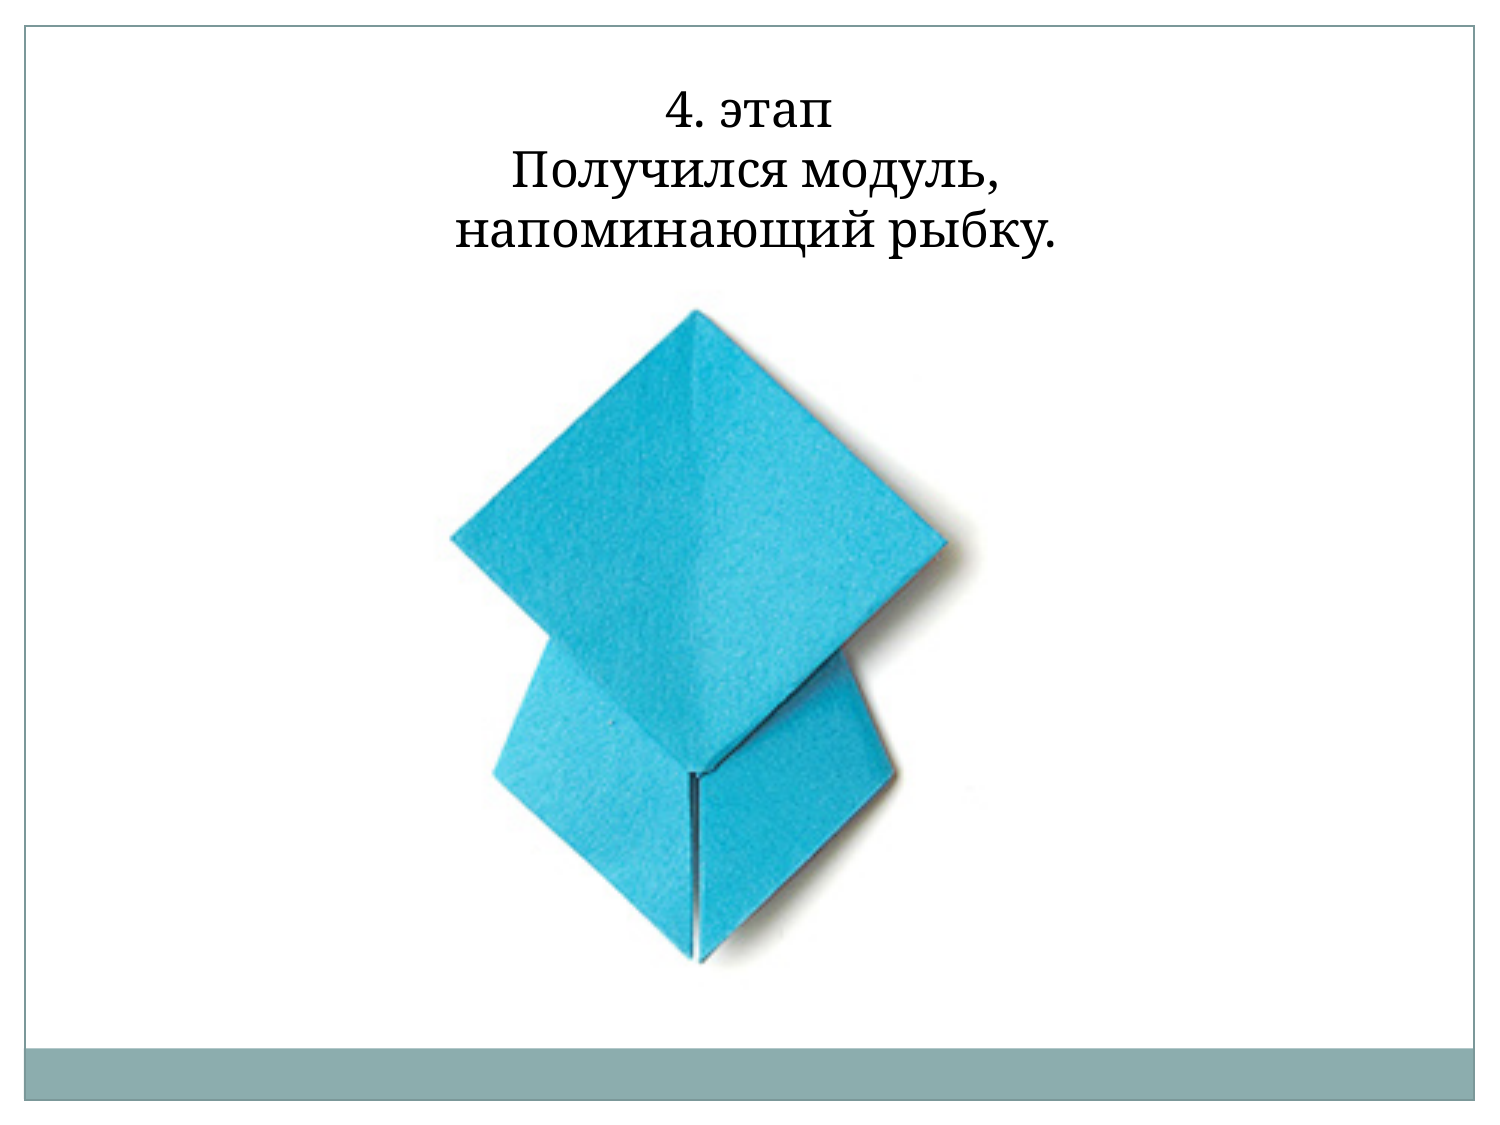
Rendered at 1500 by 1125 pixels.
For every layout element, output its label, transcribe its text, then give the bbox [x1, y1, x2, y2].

picture [292, 269, 1102, 1032]
text_box 4. этап Получился модуль, напоминающий рыбку. [375, 70, 1137, 325]
